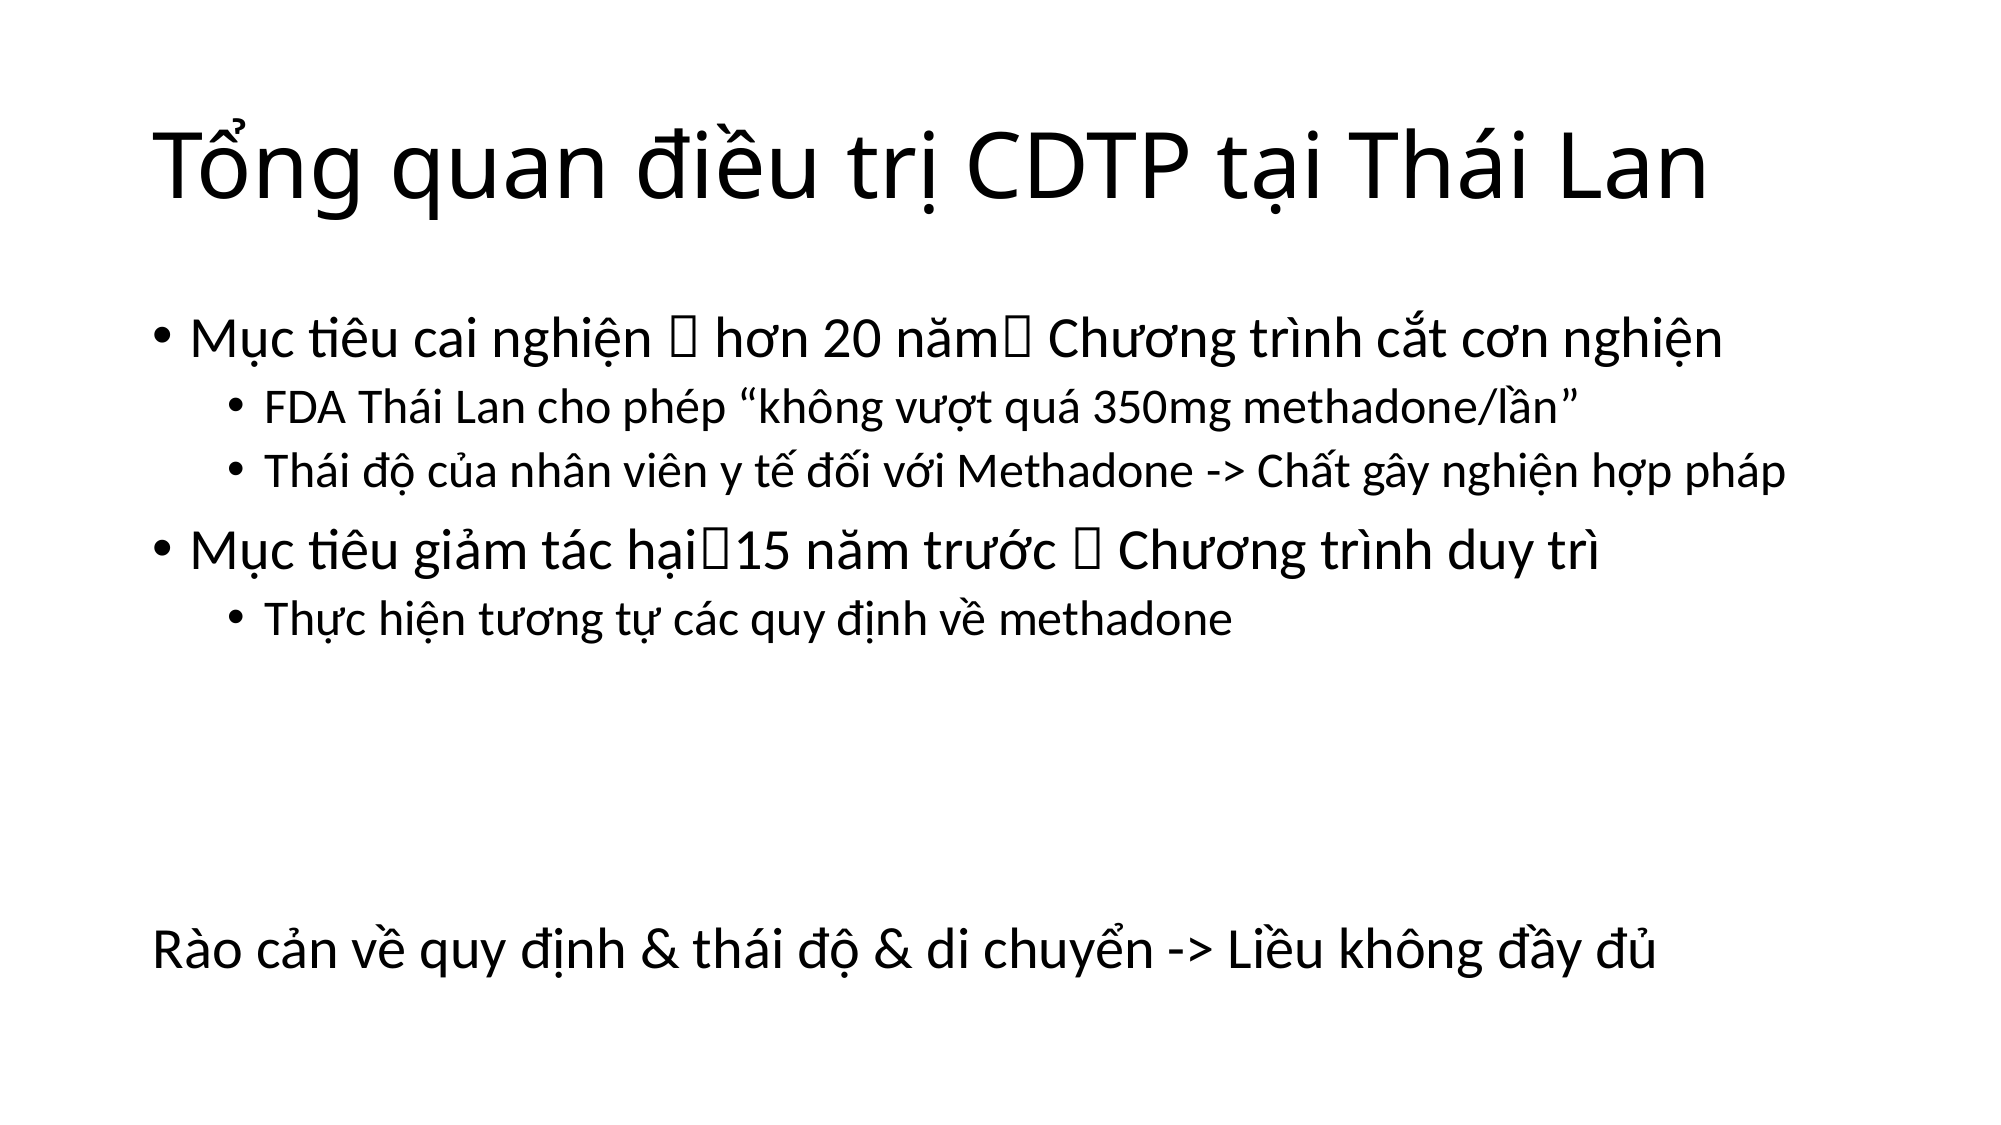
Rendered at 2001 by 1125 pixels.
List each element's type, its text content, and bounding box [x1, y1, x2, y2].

list Mục tiêu cai nghiện  hơn 20 năm Chương trình cắt cơn nghiện FDA Thái Lan cho phép “không vượt quá 350mg methadone/lần” Thái độ của nhân viên y tế đối với Methadone -> Chất gây nghiện hợp pháp Mục tiêu giảm tác hại15 năm trước  Chương trình duy trì Thực hiện tương tự các quy định về methadone Rào cản về quy định & thái độ & di chuyển -> Liều không đầy đủ [137, 299, 1863, 1014]
title Tổng quan điều trị CDTP tại Thái Lan [137, 59, 1863, 278]
